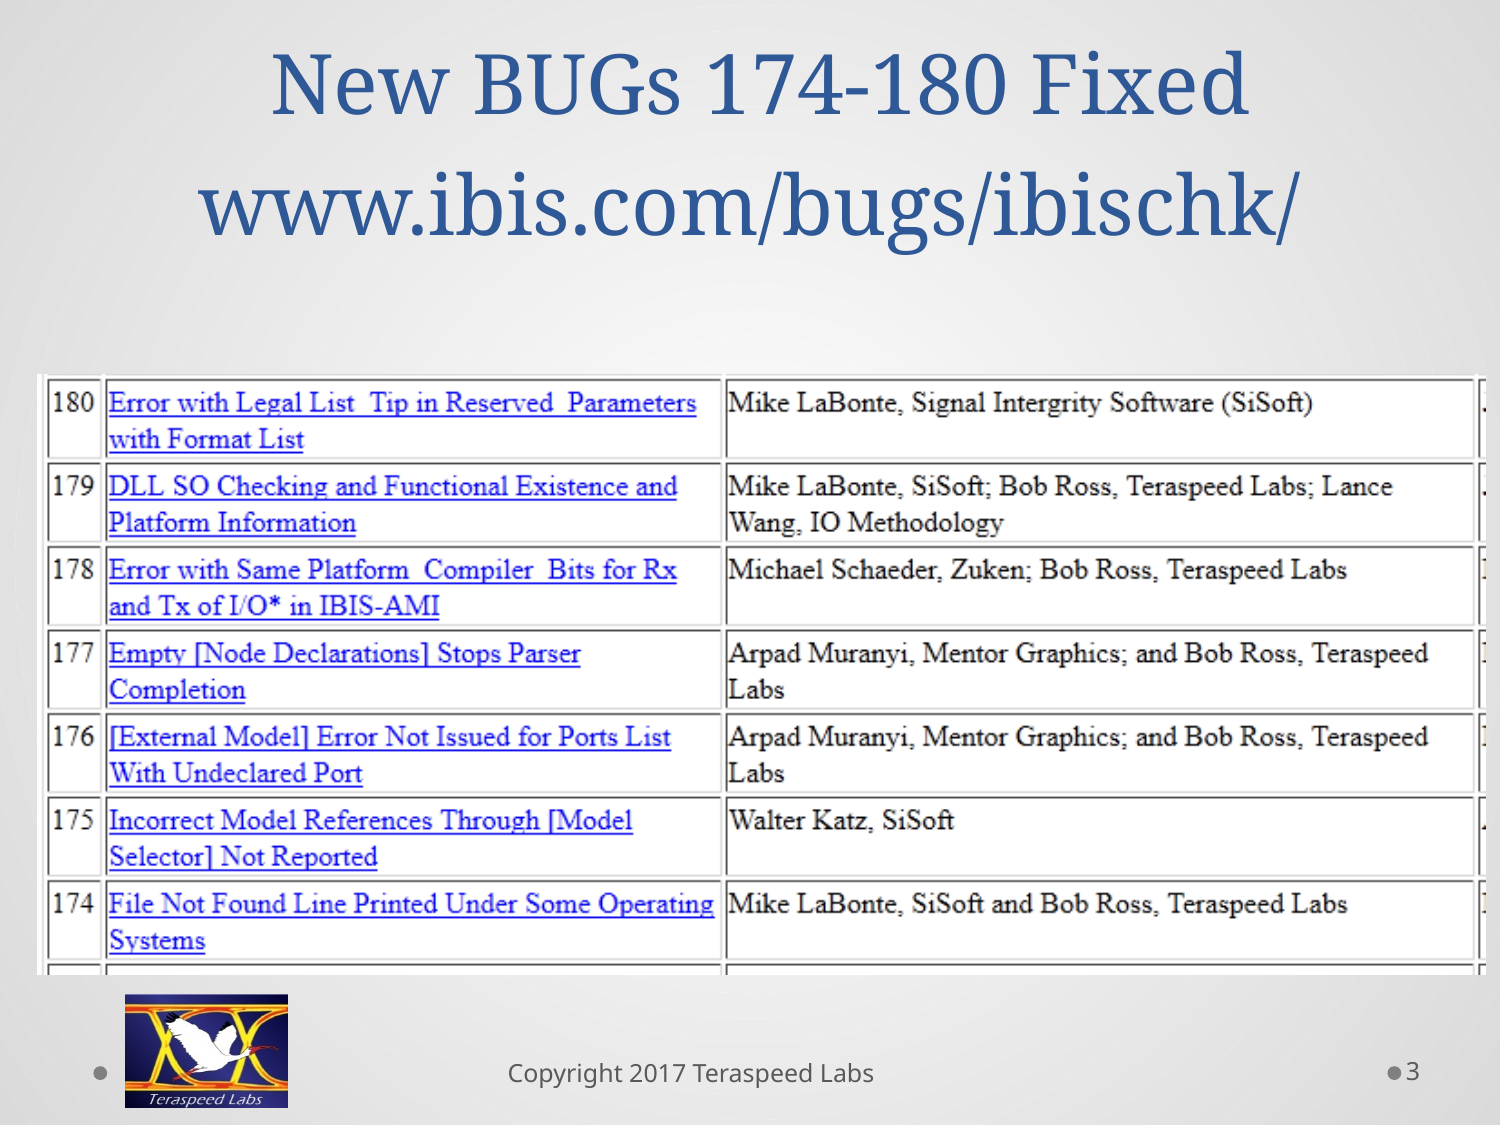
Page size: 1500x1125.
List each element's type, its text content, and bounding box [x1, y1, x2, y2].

footer Copyright 2017 Teraspeed Labs [500, 1044, 968, 1105]
title New BUGs 174-180 Fixed www.ibis.com/bugs/ibischk/ [75, 0, 1425, 263]
picture [125, 994, 288, 1108]
picture [37, 374, 1487, 976]
slide_number 3 [1401, 1042, 1494, 1103]
